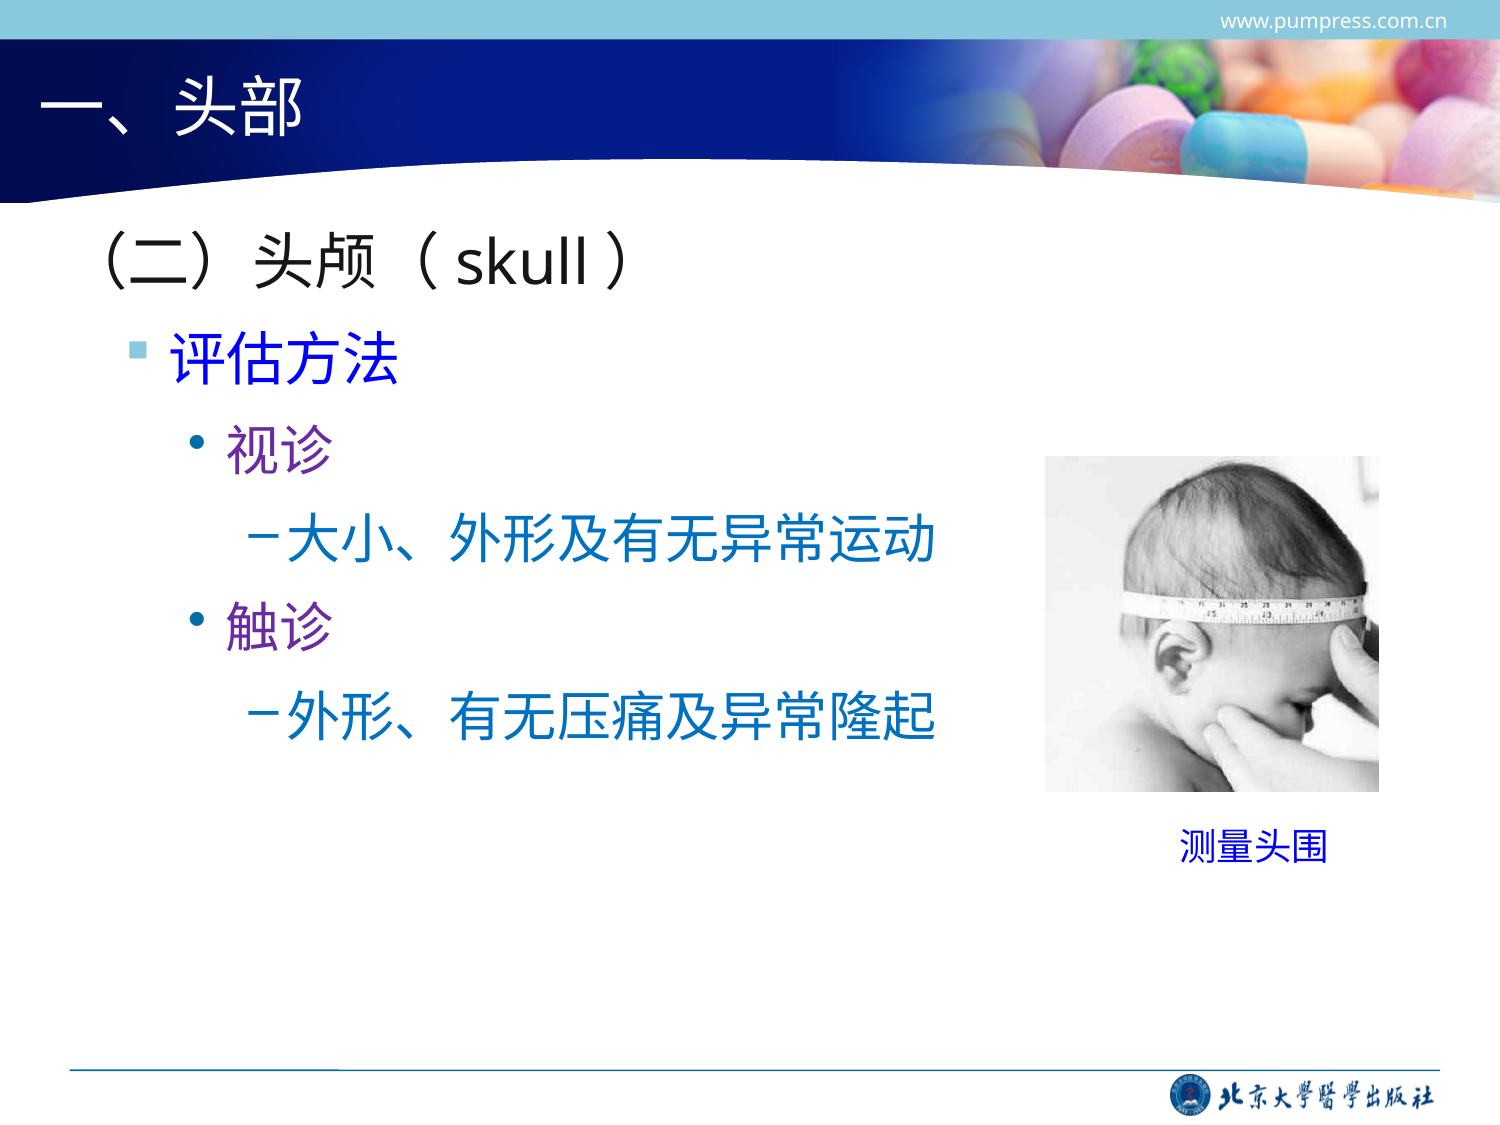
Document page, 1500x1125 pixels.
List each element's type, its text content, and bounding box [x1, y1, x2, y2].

picture [1170, 1074, 1436, 1118]
picture [1045, 455, 1380, 792]
text_box 测量头围 [1164, 815, 1345, 876]
list （二）头颅（skull） 评估方法 视诊 大小、外形及有无异常运动 触诊 外形、有无压痛及异常隆起 [49, 198, 1463, 1026]
slide_number www.pumpress.com.cn [1024, 0, 1463, 38]
title 一、头部 [23, 58, 1349, 152]
picture [0, 40, 1500, 203]
